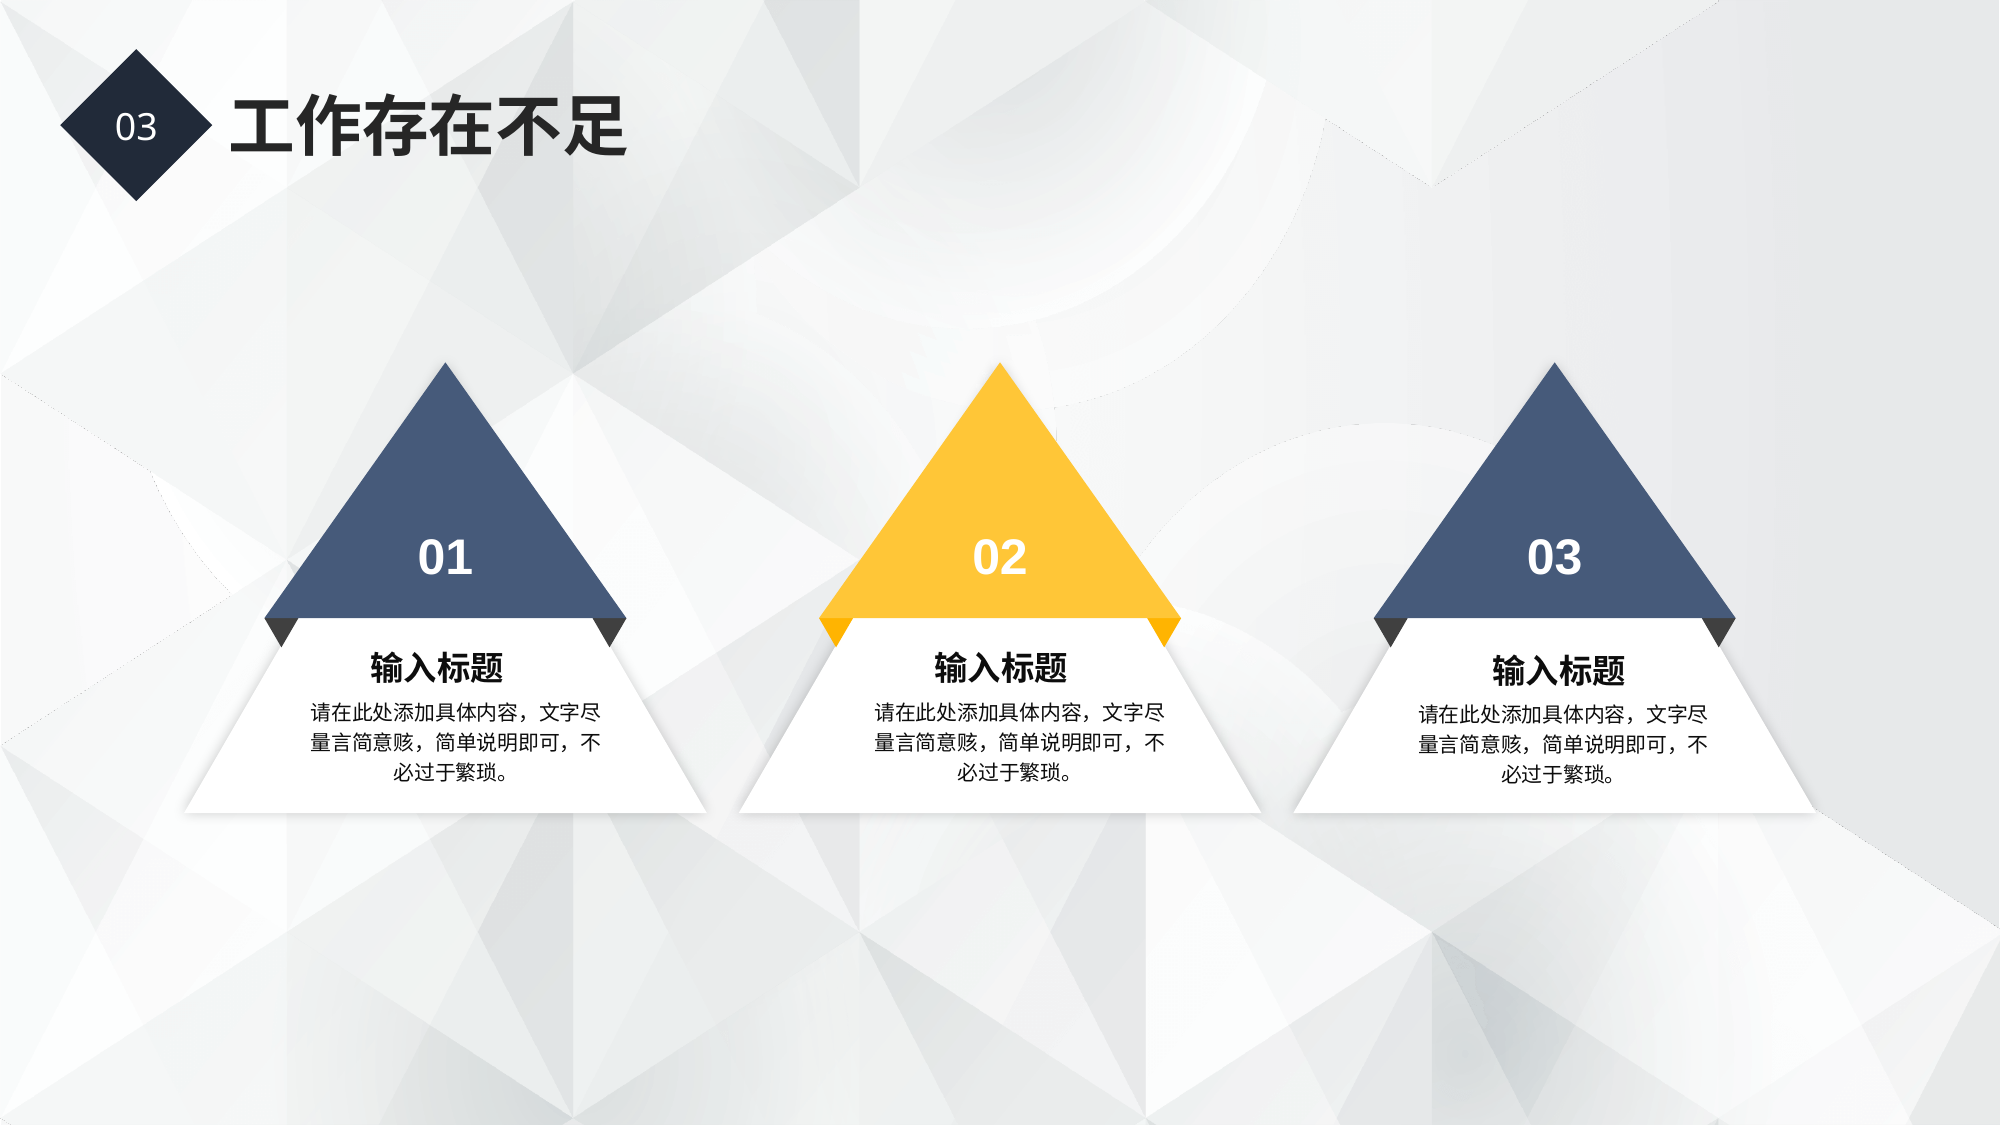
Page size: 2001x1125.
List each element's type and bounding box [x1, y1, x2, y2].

text_box [60, 49, 836, 202]
text_box [294, 647, 618, 786]
text_box [1373, 362, 1736, 648]
text_box [1401, 649, 1725, 789]
picture [0, 0, 2000, 1125]
text_box [819, 362, 1182, 648]
text_box [858, 647, 1182, 786]
text_box [264, 362, 627, 648]
